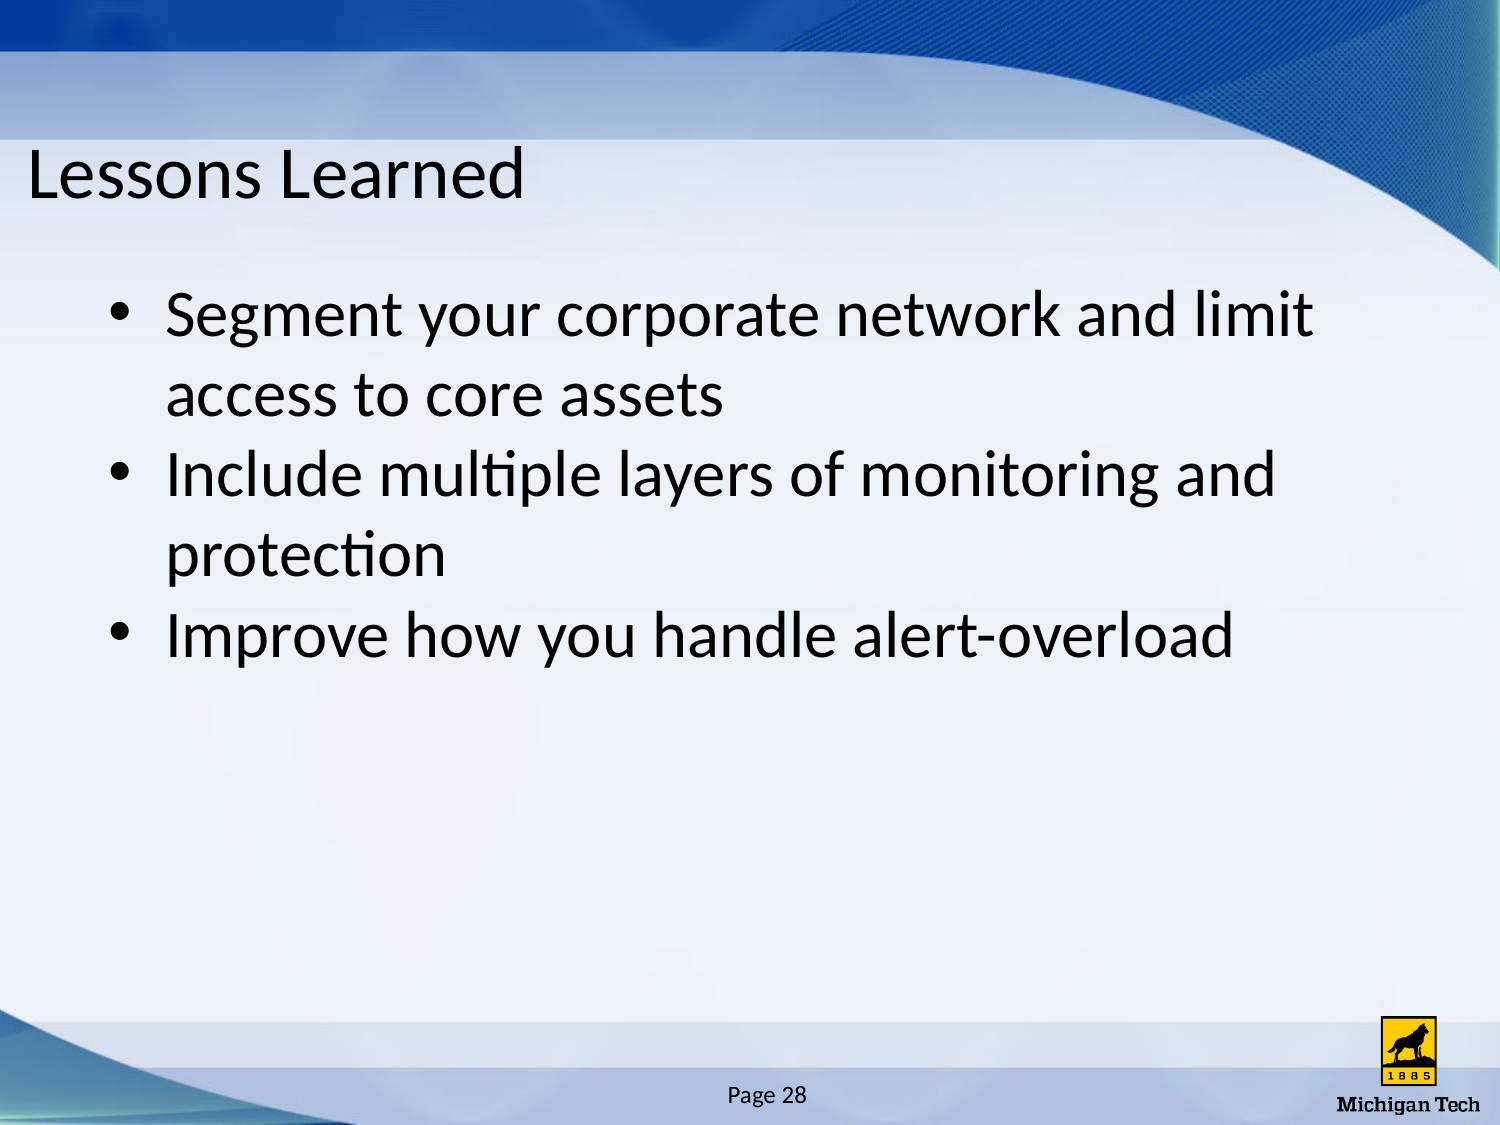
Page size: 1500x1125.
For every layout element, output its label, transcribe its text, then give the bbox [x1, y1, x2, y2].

picture [0, 0, 1500, 1125]
list Segment your corporate network and limit access to core assets Include multiple layers of monitoring and protection Improve how you handle alert-overload [75, 262, 1425, 1063]
title Lessons Learned [12, 75, 1263, 263]
